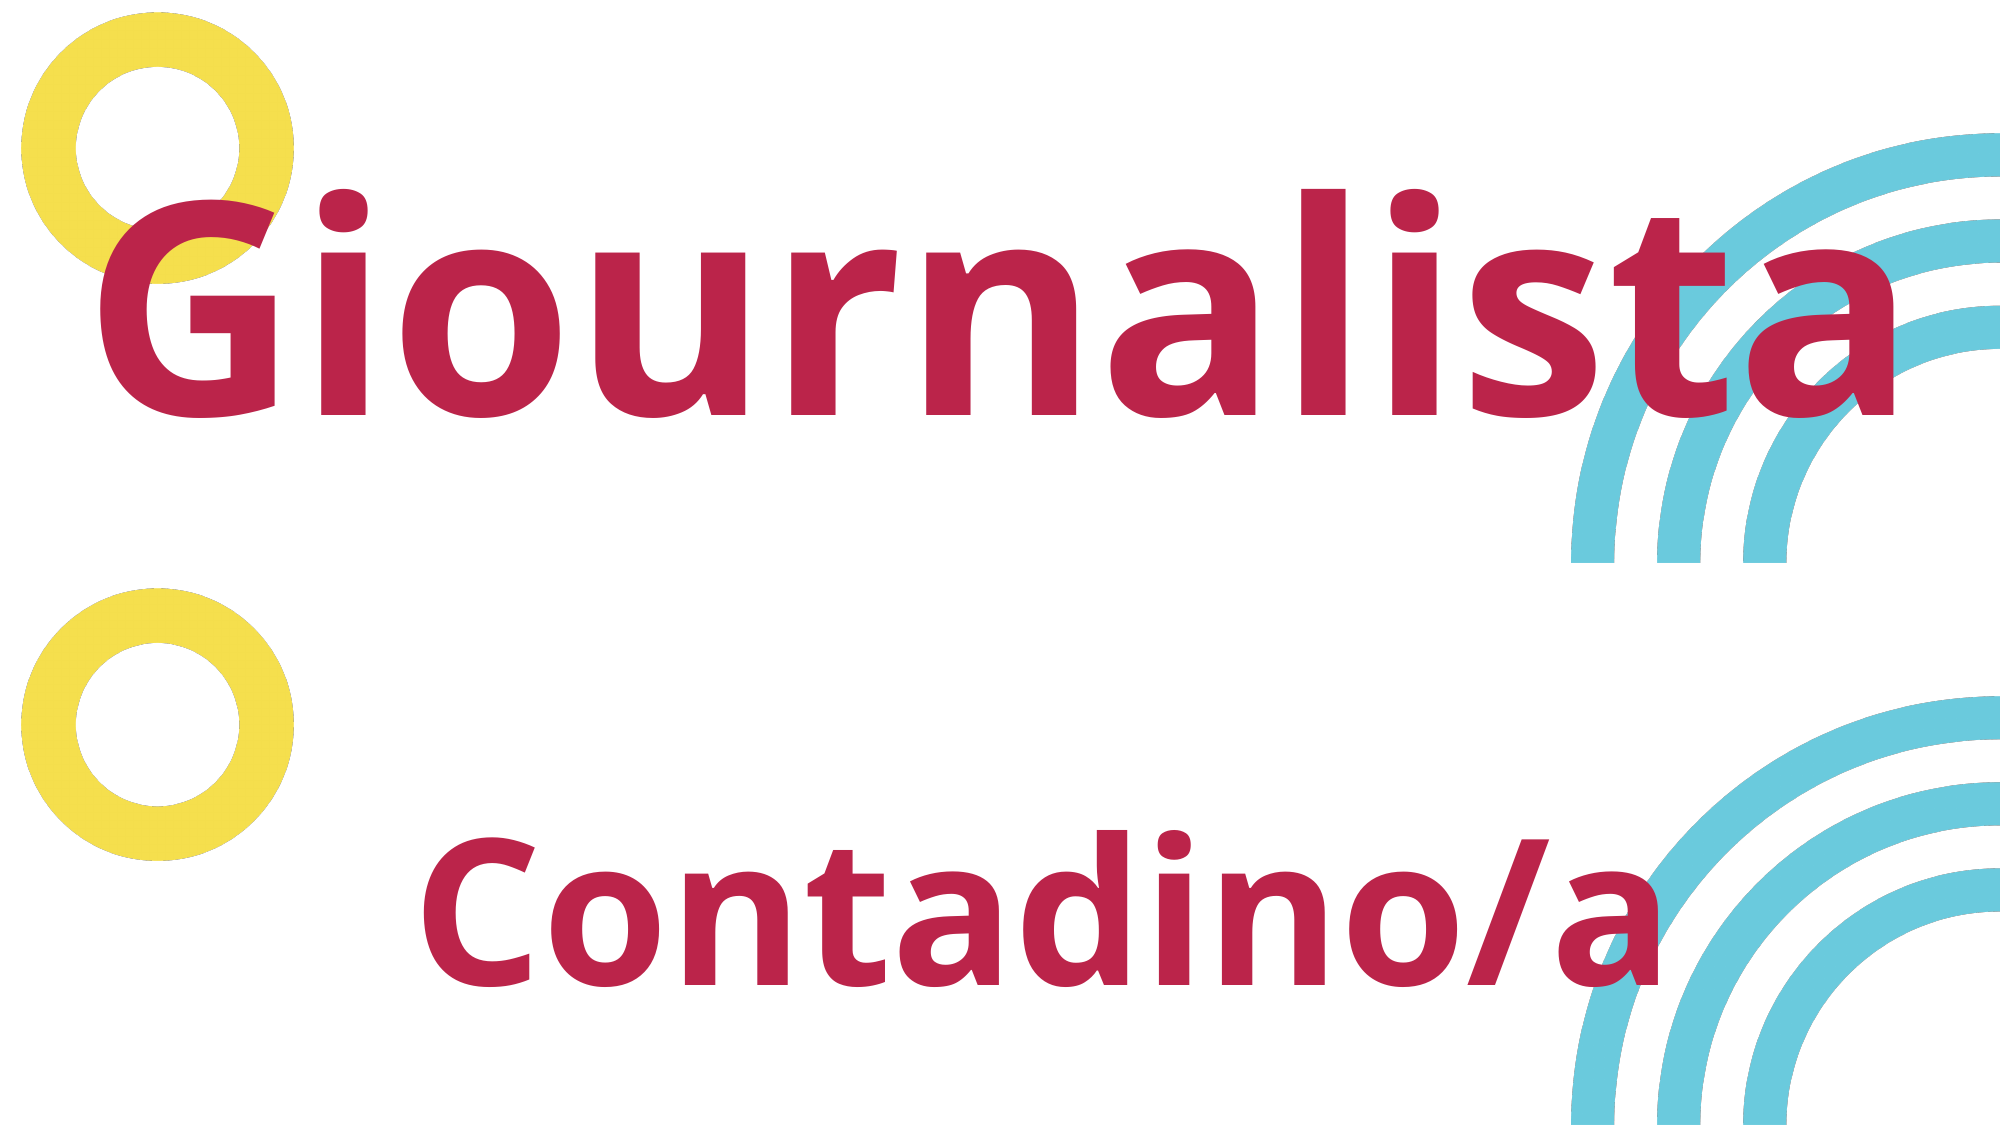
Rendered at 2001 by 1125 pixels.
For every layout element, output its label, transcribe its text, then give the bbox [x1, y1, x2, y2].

picture [1571, 133, 2000, 563]
picture [1571, 696, 2000, 1125]
title Giournalista [56, 88, 1944, 480]
picture [21, 588, 294, 861]
picture [21, 12, 294, 284]
text_box Contadino/a [99, 795, 1988, 1037]
